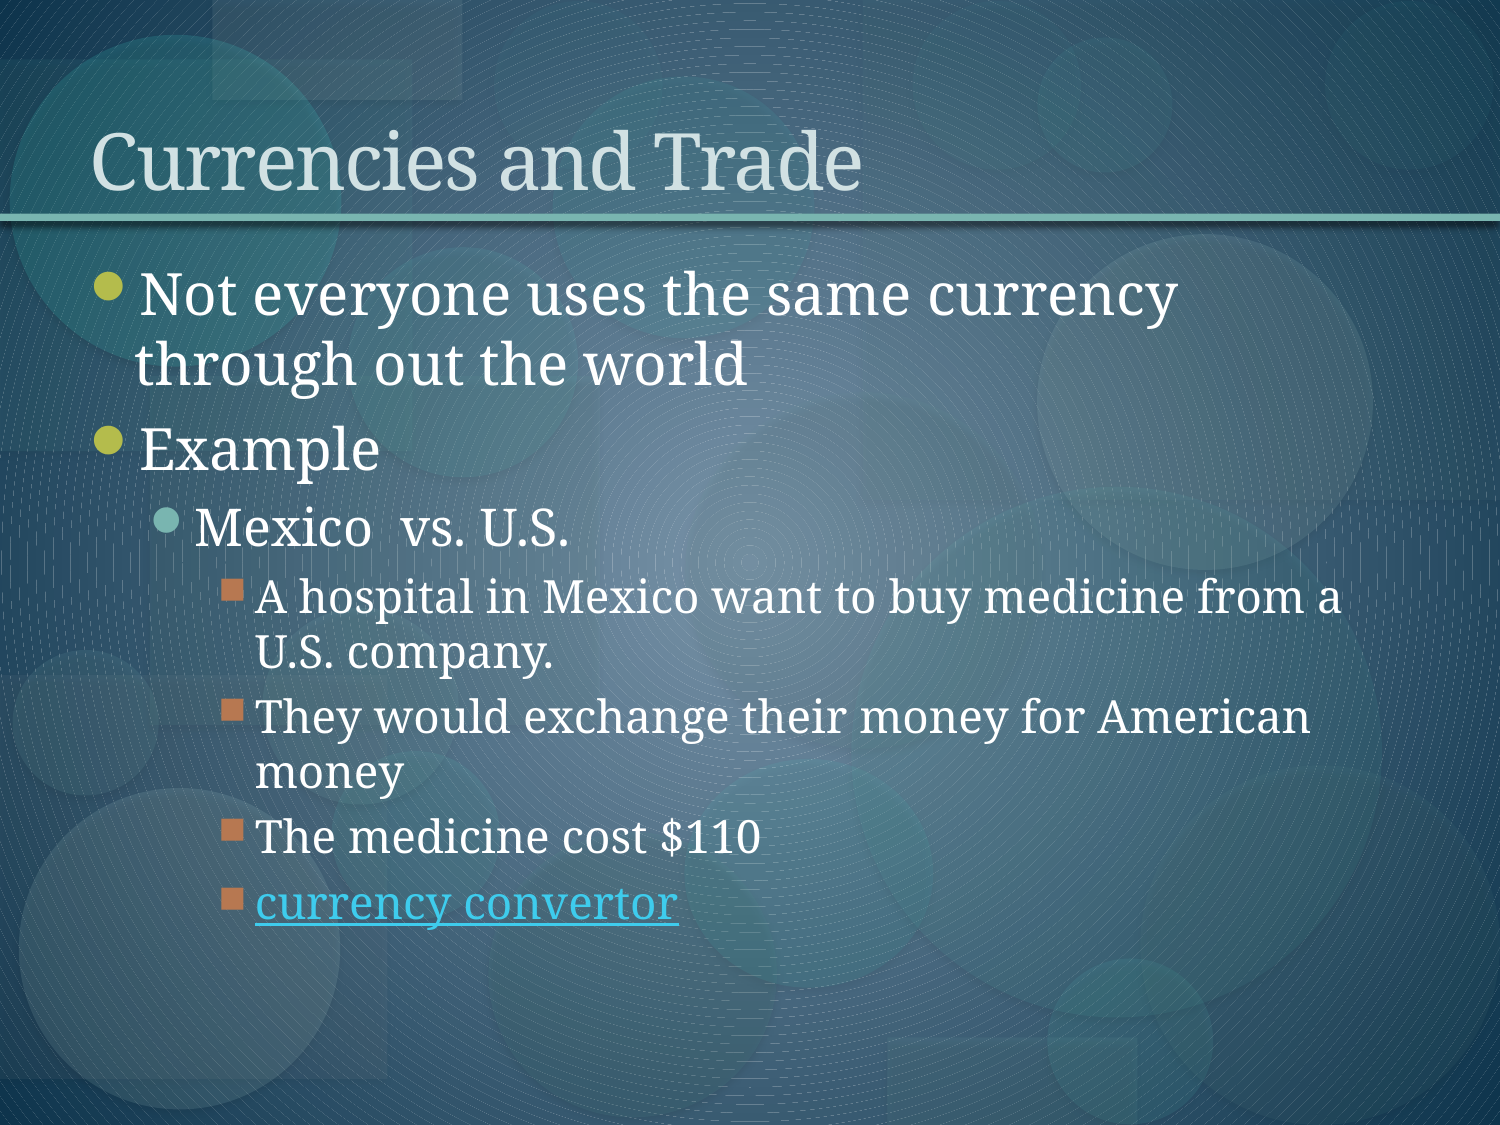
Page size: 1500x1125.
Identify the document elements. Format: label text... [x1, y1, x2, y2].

title Currencies and Trade [75, 26, 1425, 214]
list Not everyone uses the same currency through out the world Example Mexico vs. U.S. A hospital in Mexico want to buy medicine from a U.S. company. They would exchange their money for American money The medicine cost $110 currency convertor [75, 249, 1425, 1000]
